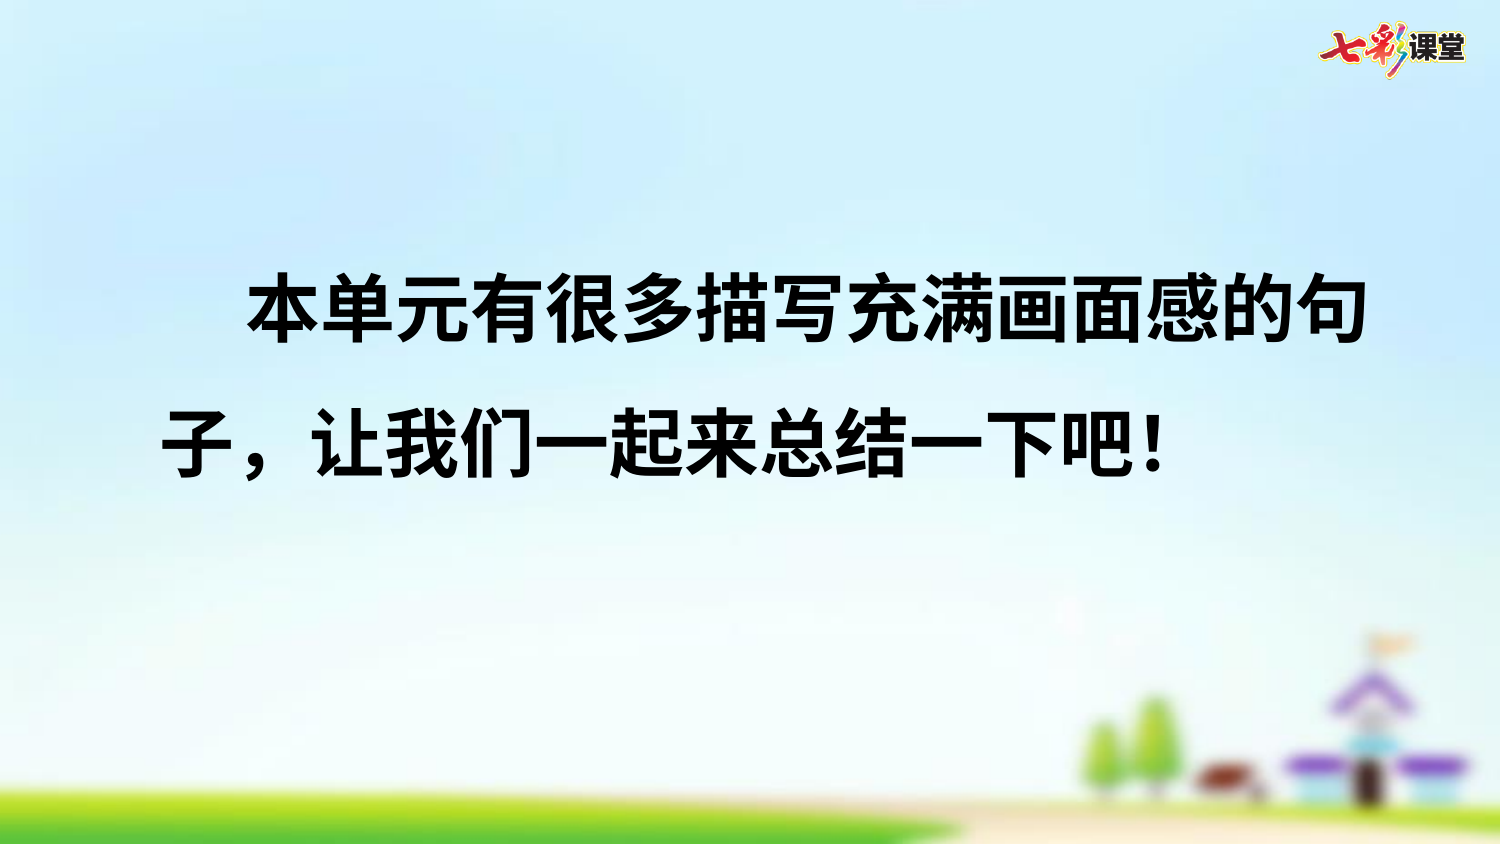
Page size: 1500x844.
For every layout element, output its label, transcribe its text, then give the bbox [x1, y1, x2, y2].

text_box 本单元有很多描写充满画面感的句子，让我们一起来总结一下吧！ [144, 209, 1400, 494]
picture [0, 0, 1500, 844]
